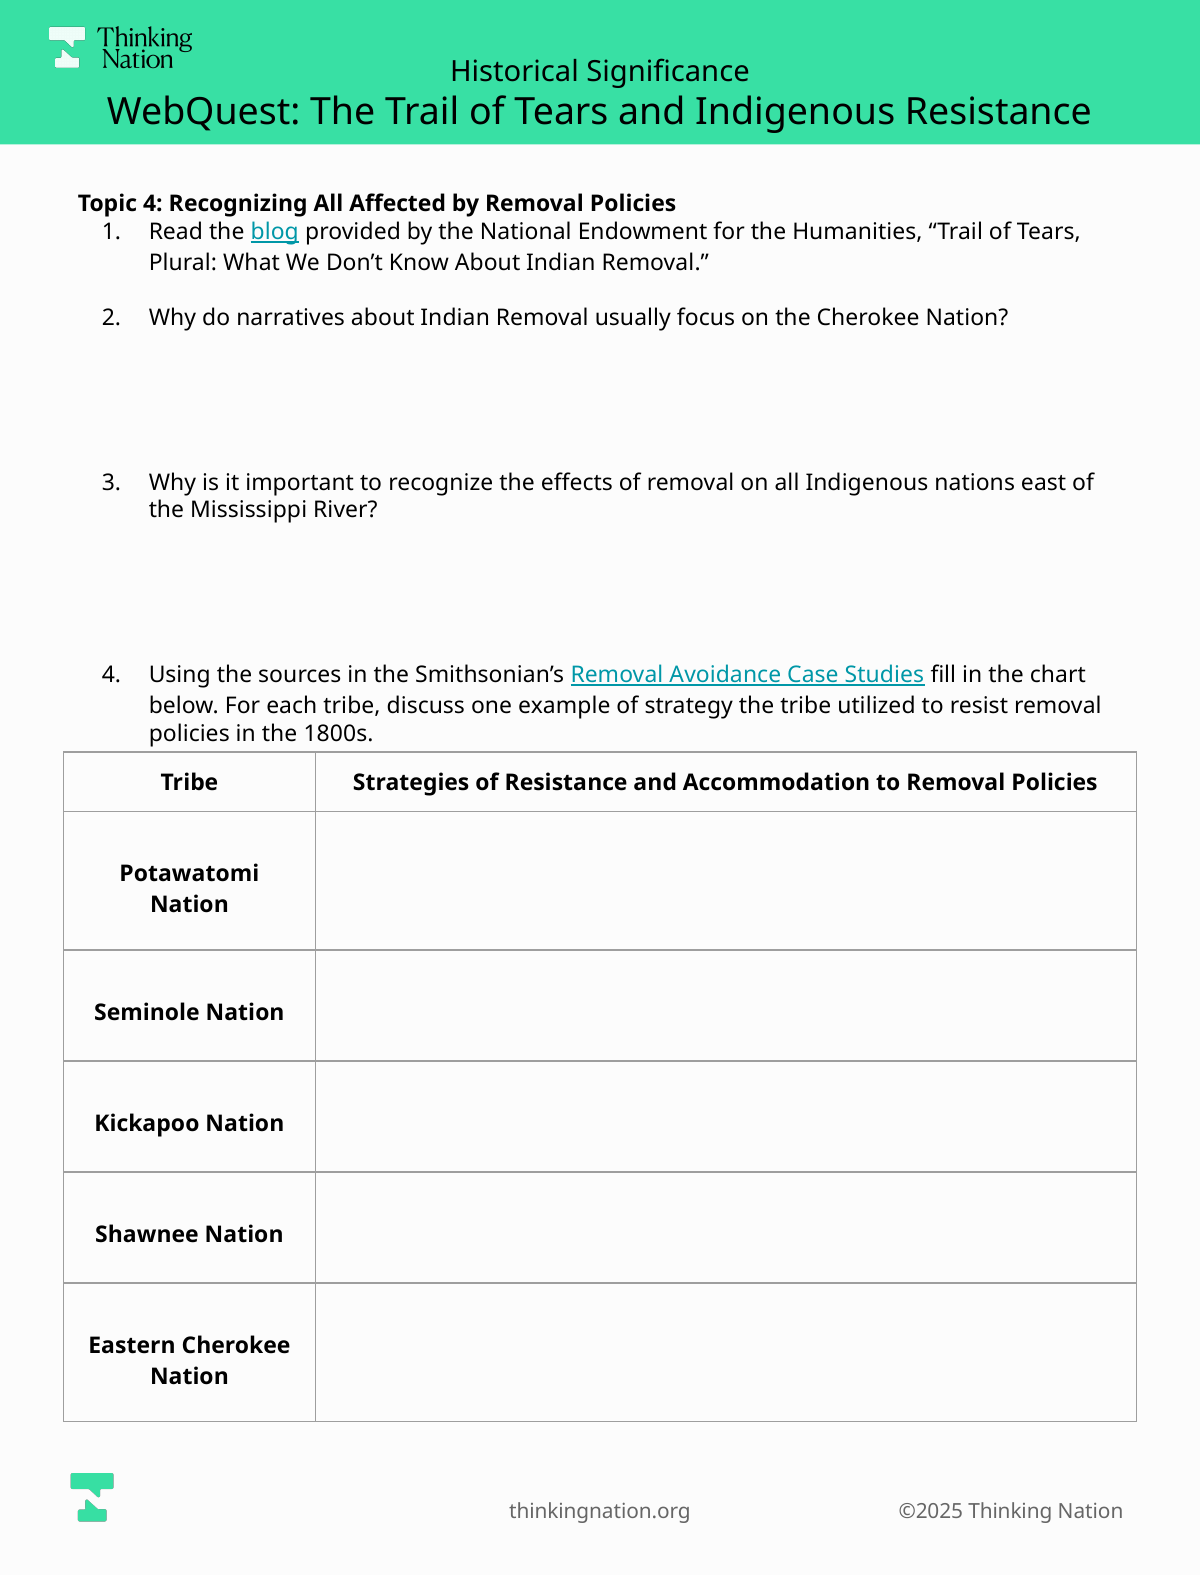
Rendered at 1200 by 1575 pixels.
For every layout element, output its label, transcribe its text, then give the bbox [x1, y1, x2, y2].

table_cell Potawatomi Nation [64, 812, 315, 949]
table_header Strategies of Resistance and Accommodation to Removal Policies [316, 753, 1136, 811]
table_cell [316, 951, 1136, 1060]
picture [33, 13, 197, 82]
table_cell Eastern Cherokee Nation [64, 1284, 315, 1421]
picture [58, 1463, 126, 1531]
table_cell [316, 1173, 1136, 1282]
text_box Topic 4: Recognizing All Affected by Removal Policies Read the blog provided by the National Endowment for the Humanities, “Trail of Tears, Plural: What We Don’t Know About Indian Removal.” Why do narratives about Indian Removal usually focus on the Cherokee Nation? Why is it important to recognize the effects of removal on all Indigenous nations east of the Mississippi River? Using the sources in the Smithsonian’s Removal Avoidance Case Studies fill in the chart below. For each tribe, discuss one example of strategy the tribe utilized to resist removal policies in the 1800s. [63, 174, 1137, 751]
text_box ©2025 Thinking Nation [854, 1483, 1139, 1532]
table_cell Kickapoo Nation [64, 1062, 315, 1171]
table_cell [316, 1284, 1136, 1421]
table_cell [316, 1062, 1136, 1171]
table_cell [316, 812, 1136, 949]
table_cell Seminole Nation [64, 951, 315, 1060]
table_header Tribe [64, 753, 315, 811]
table_cell Shawnee Nation [64, 1173, 315, 1282]
text_box Historical Significance WebQuest: The Trail of Tears and Indigenous Resistance [0, 0, 1200, 145]
text_box thinkingnation.org [457, 1483, 742, 1532]
